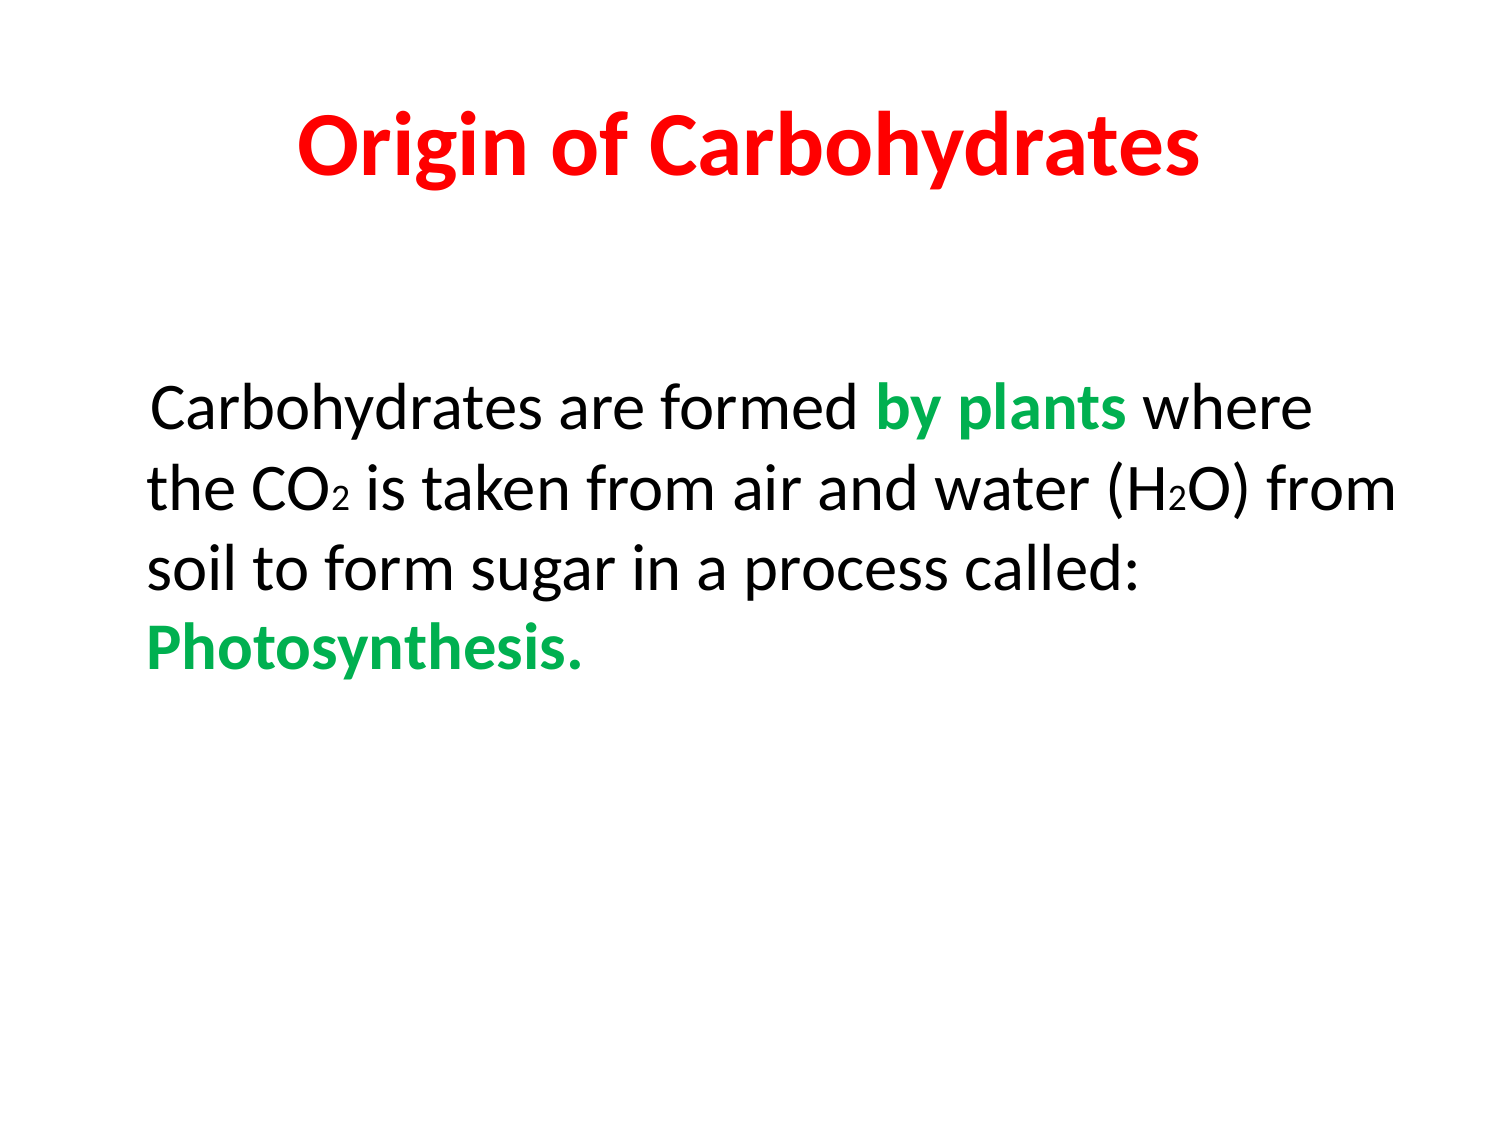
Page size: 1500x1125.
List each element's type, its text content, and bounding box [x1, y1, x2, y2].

title Origin of Carbohydrates [75, 45, 1425, 233]
list Carbohydrates are formed by plants where the CO2 is taken from air and water (H2O) from soil to form sugar in a process called: Photosynthesis. [75, 262, 1425, 1005]
